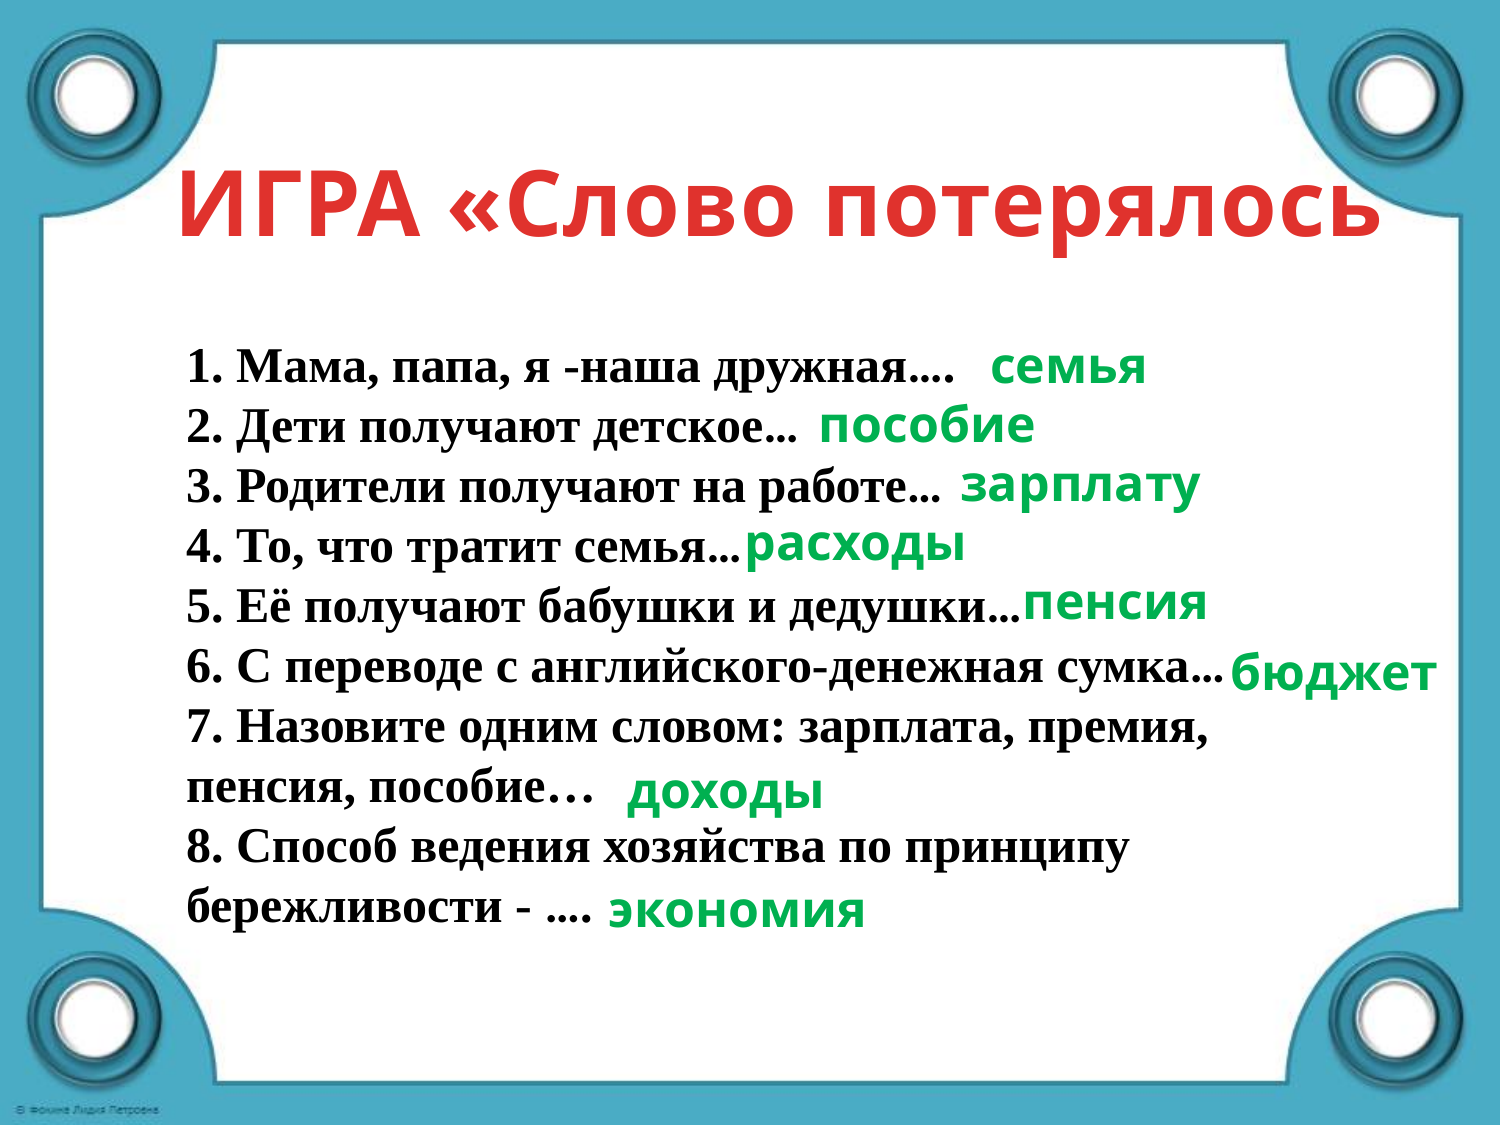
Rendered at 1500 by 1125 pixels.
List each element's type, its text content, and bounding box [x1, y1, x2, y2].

text_box бюджет [1169, 633, 1500, 709]
picture [0, 0, 1500, 1125]
text_box зарплату [915, 444, 1247, 520]
text_box пособие [761, 385, 1093, 460]
text_box расходы [690, 503, 1022, 579]
text_box ИГРА «Слово потерялось [159, 137, 1401, 263]
text_box пенсия [950, 562, 1282, 638]
text_box доходы [561, 751, 892, 827]
text_box семья [903, 326, 1235, 401]
text_box экономия [572, 869, 904, 945]
text_box 1. Мама, папа, я -наша дружная…. 2. Дети получают детское… 3. Родители получают на работе… 4. То, что тратит семья… 5. Её получают бабушки и дедушки… 6. С переводе с английского-денежная сумка… 7. Назовите одним словом: зарплата, премия, пенсия, пособие… 8. Способ ведения хозяйства по принципу бережливости - …. [171, 265, 1388, 941]
